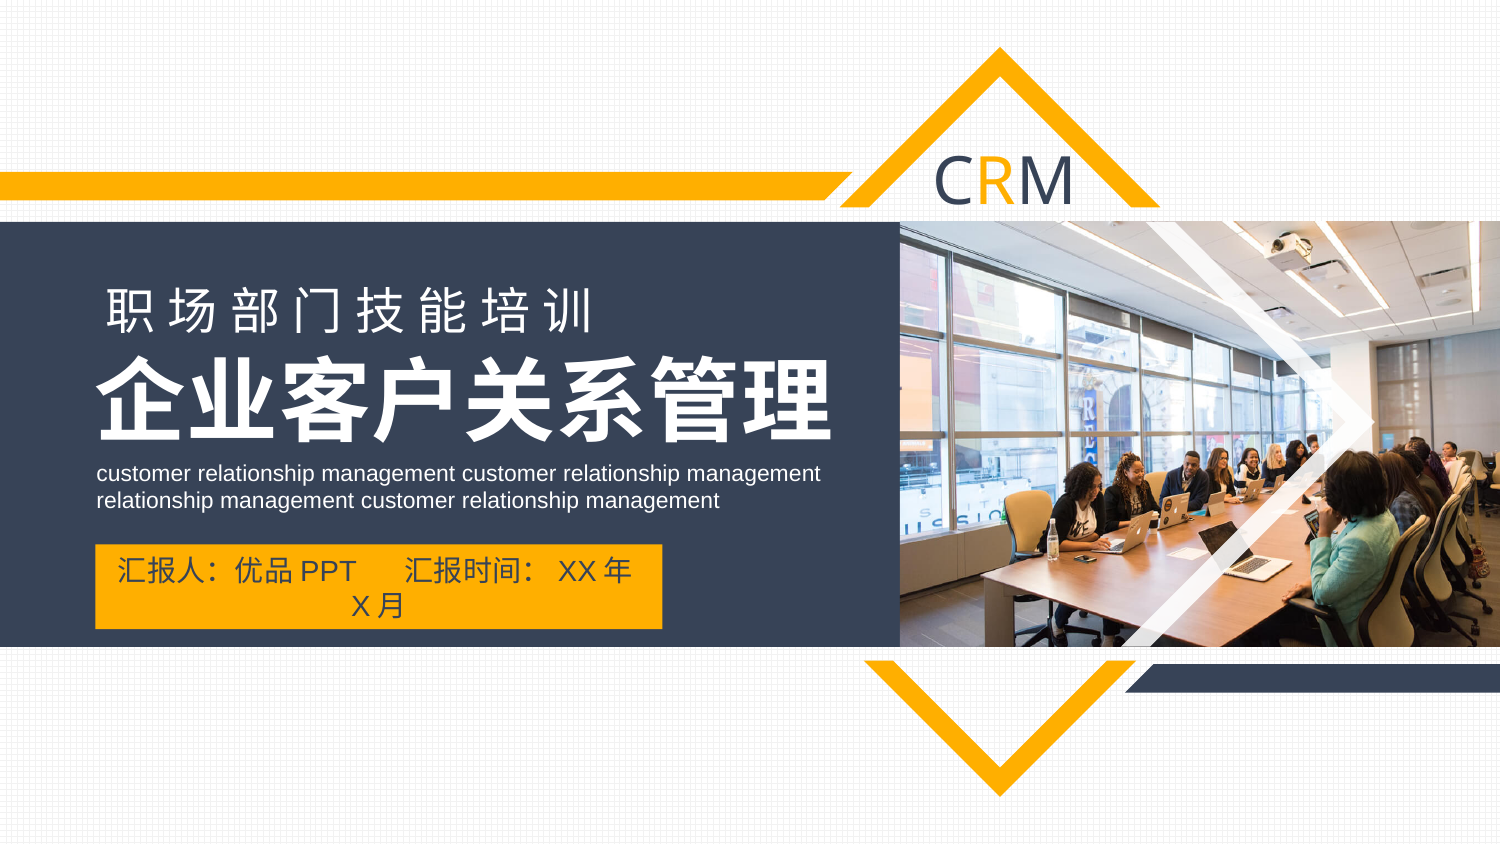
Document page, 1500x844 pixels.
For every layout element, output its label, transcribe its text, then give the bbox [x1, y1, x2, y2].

text_box [0, 170, 856, 202]
text_box [861, 659, 1139, 799]
text_box CRM [917, 130, 1092, 226]
text_box [899, 221, 1343, 648]
text_box [0, 221, 899, 648]
text_box [1122, 662, 1500, 694]
text_box [837, 45, 1163, 209]
text_box customer relationship management customer relationship management relationship management customer relationship management [81, 451, 837, 521]
text_box 职场部门技能培训 [90, 272, 625, 335]
text_box 汇报人：优品PPT 汇报时间：XX年X月 [95, 544, 663, 630]
text_box [1118, 220, 1377, 648]
text_box [1152, 221, 1500, 648]
text_box 企业客户关系管理 [79, 335, 849, 460]
